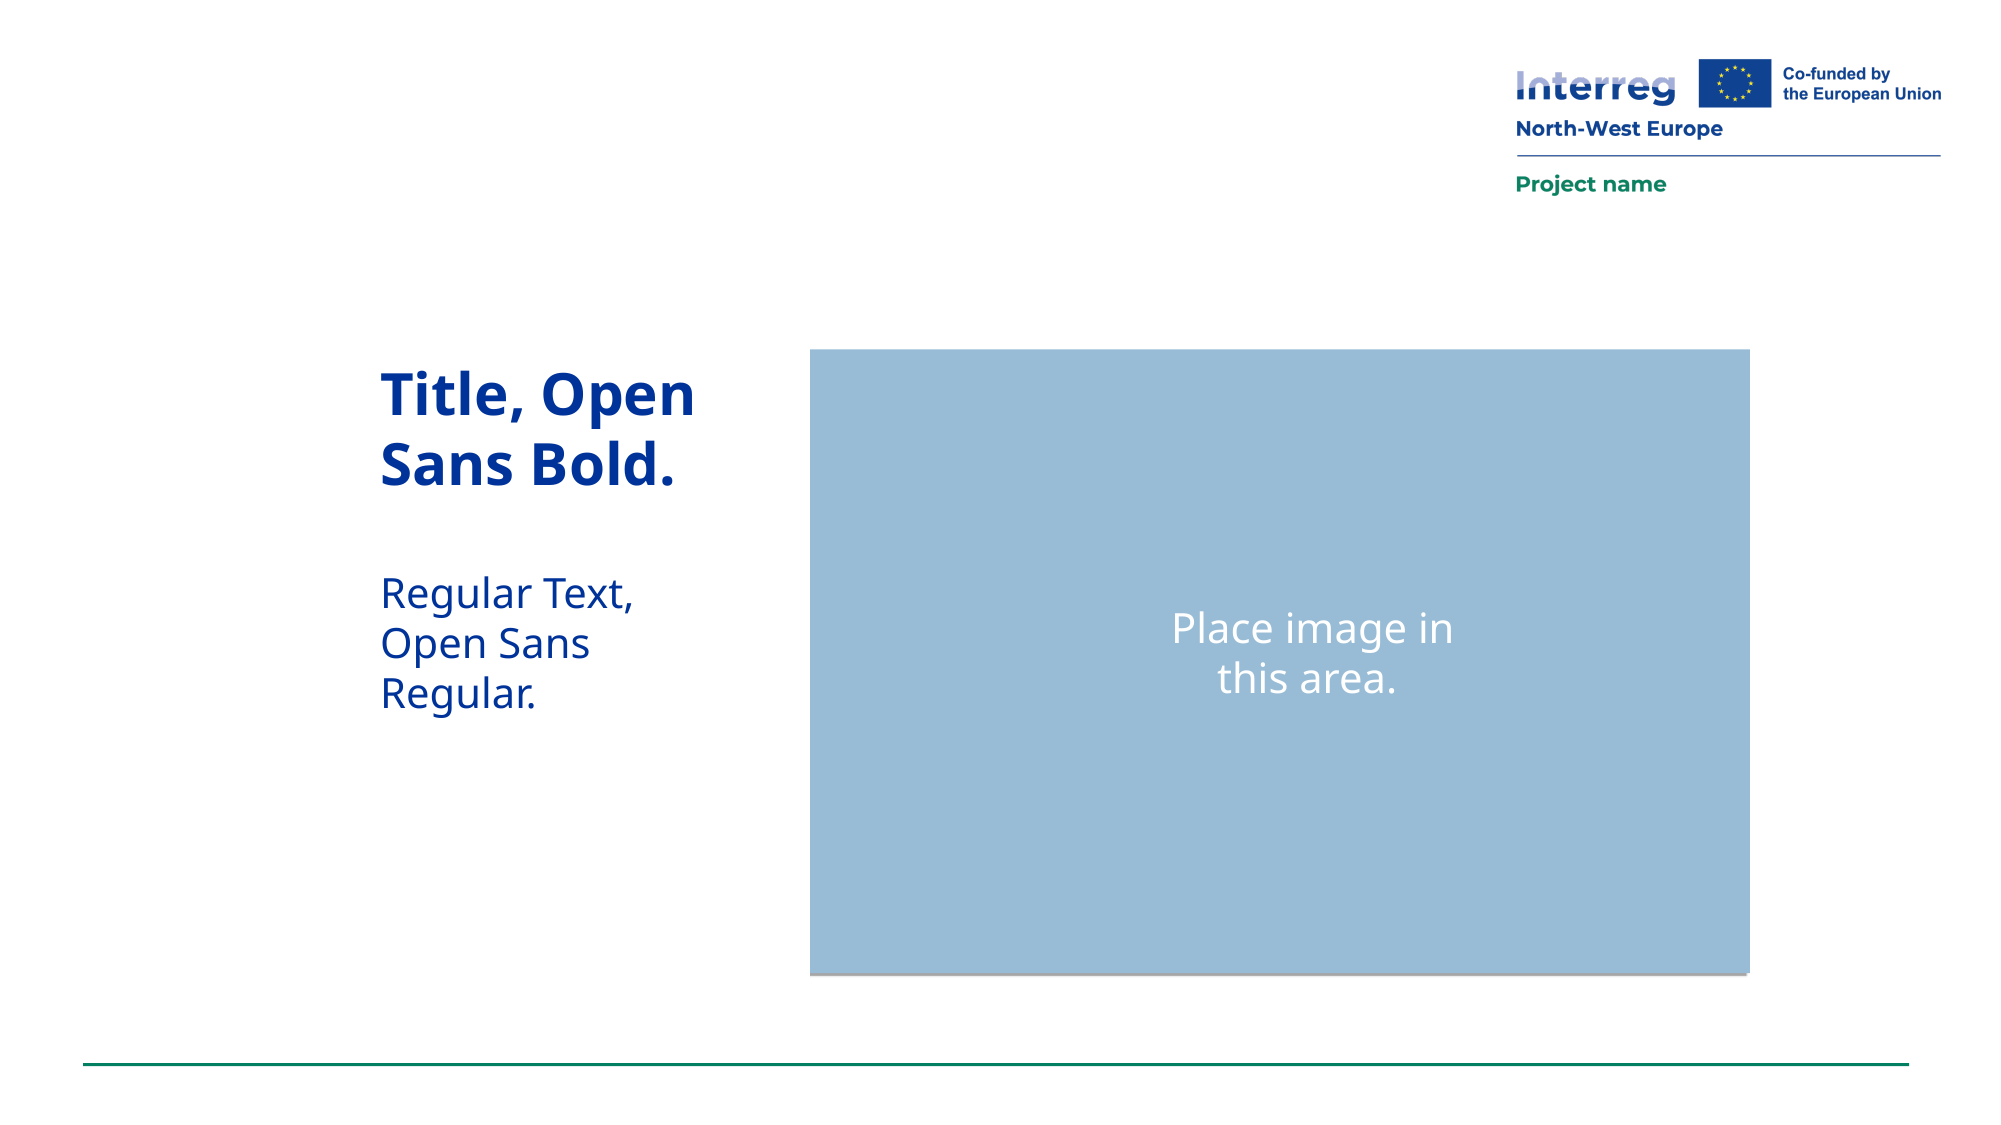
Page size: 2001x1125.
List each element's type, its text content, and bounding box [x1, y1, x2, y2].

text_box [810, 349, 1750, 974]
picture [1458, 0, 2000, 251]
text_box Place image in this area. [1122, 594, 1503, 710]
text_box Title, Open Sans Bold. Regular Text, Open Sans Regular. [365, 349, 764, 798]
